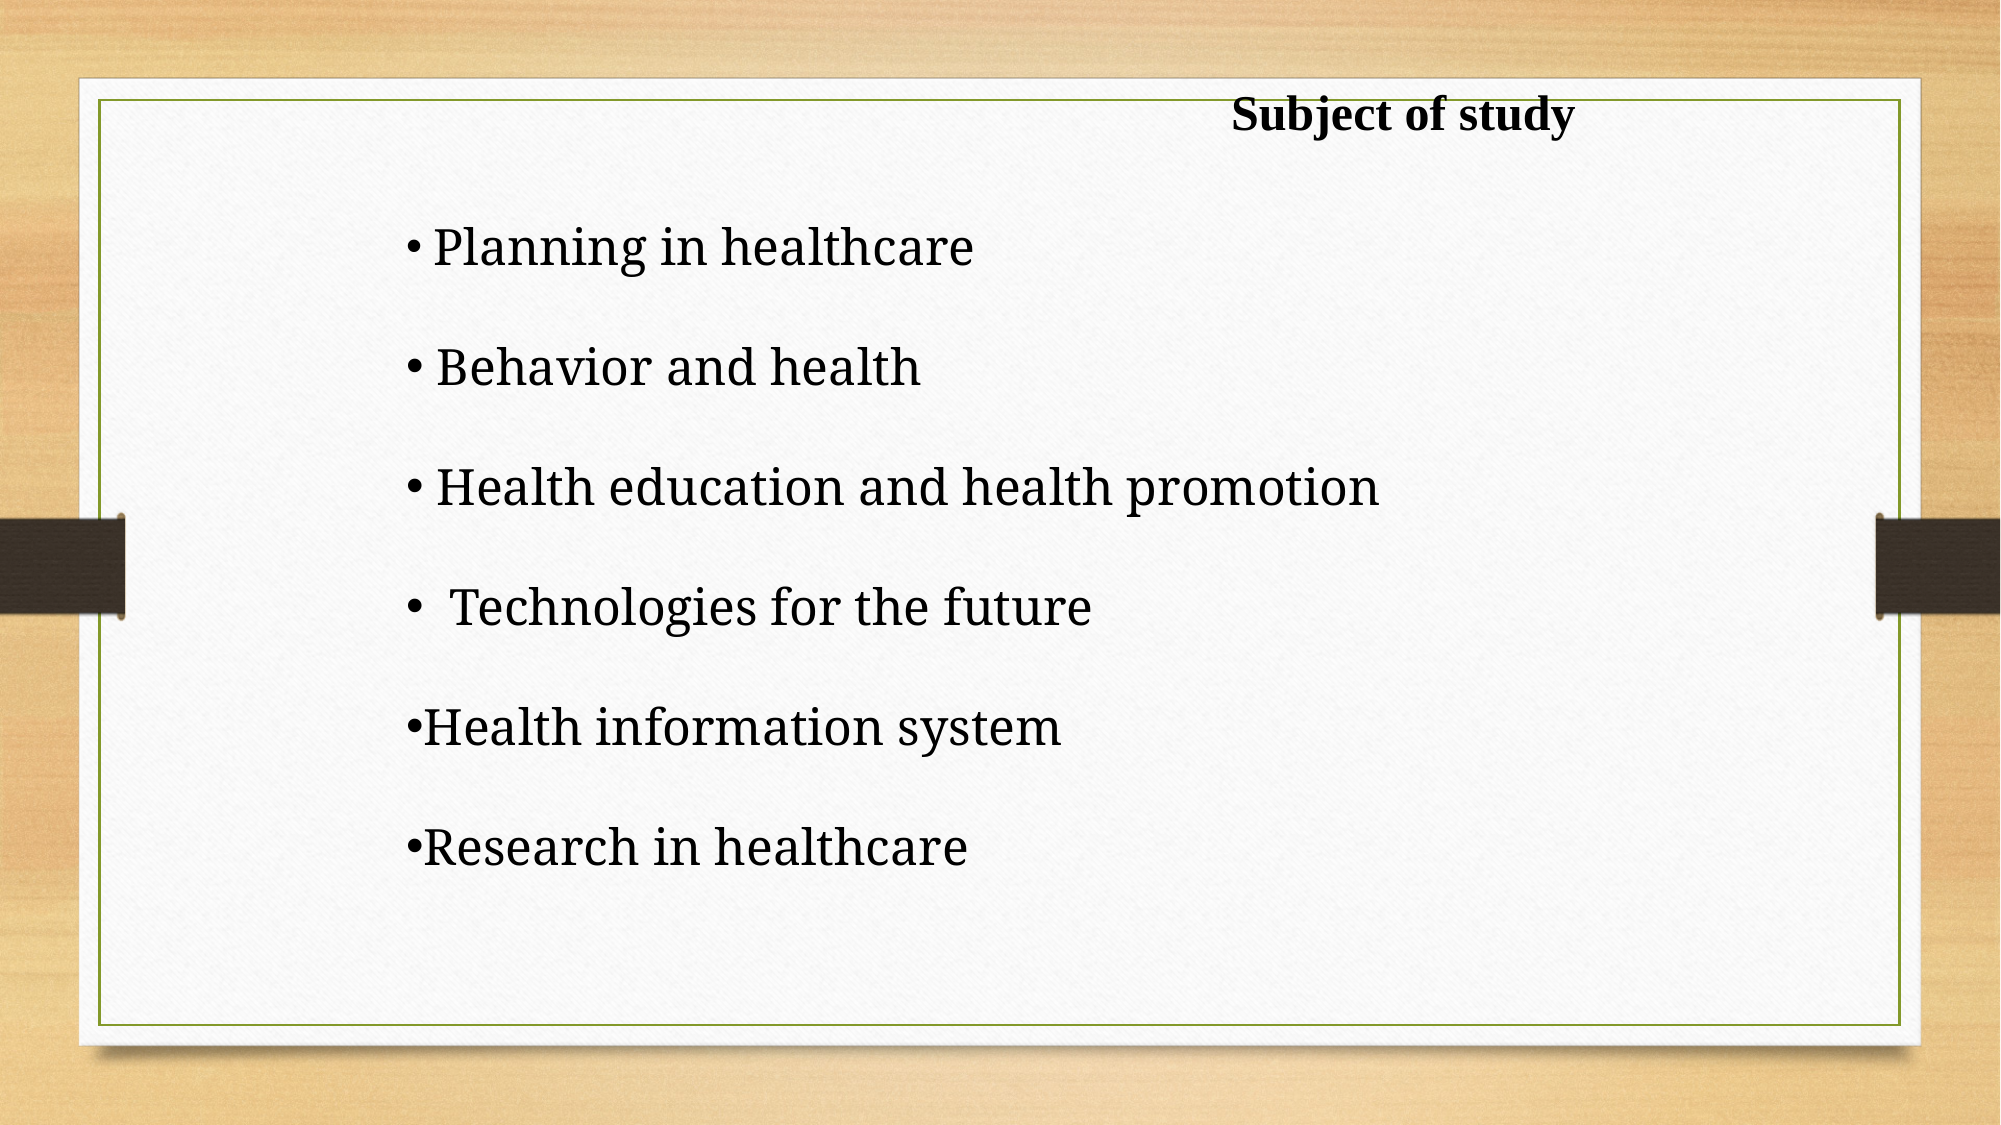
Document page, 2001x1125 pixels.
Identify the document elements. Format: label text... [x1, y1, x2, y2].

picture [0, 0, 2001, 1125]
text_box Planning in healthcare Behavior and health Health education and health promotion Technologies for the future Health information system Research in healthcare [391, 208, 1532, 988]
text_box Subject of study [431, 73, 1591, 148]
